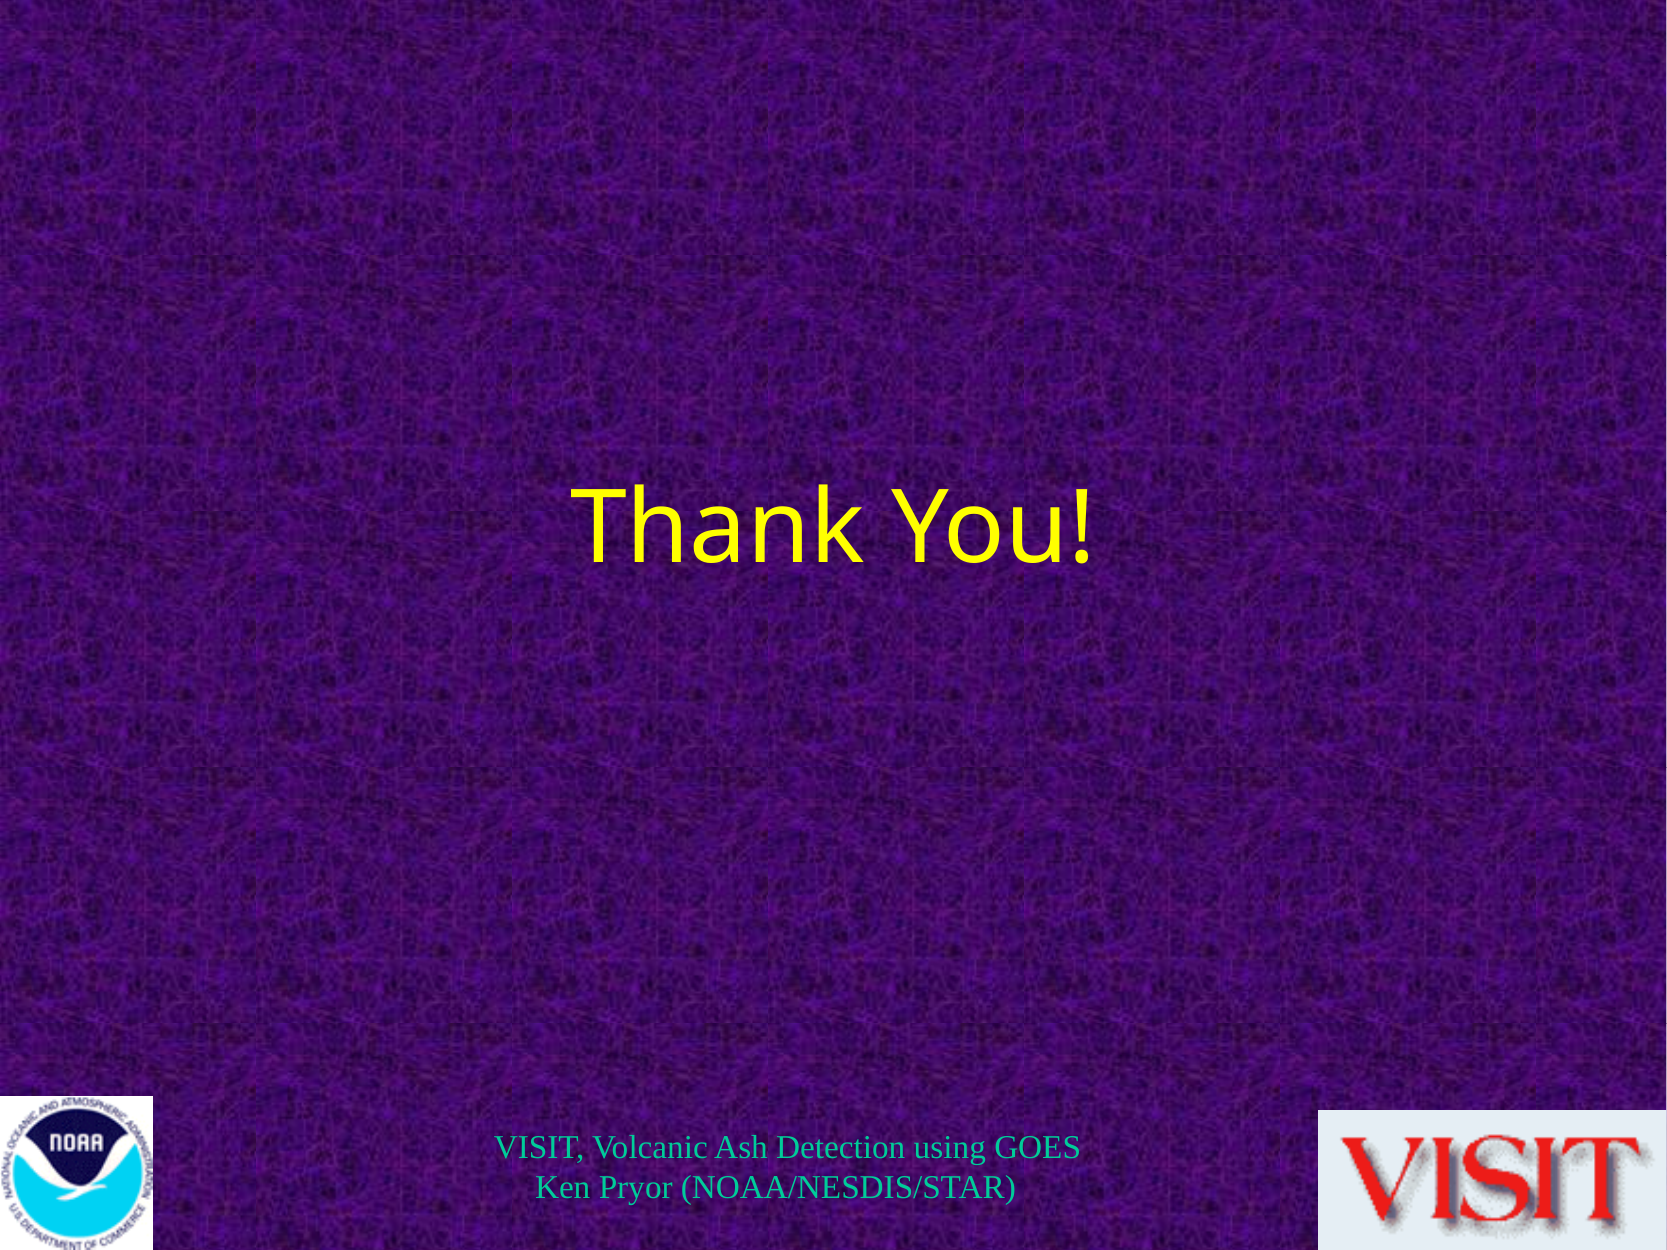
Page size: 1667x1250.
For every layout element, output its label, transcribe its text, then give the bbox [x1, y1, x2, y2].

title Thank You! [124, 387, 1542, 657]
picture [0, 0, 1667, 1250]
